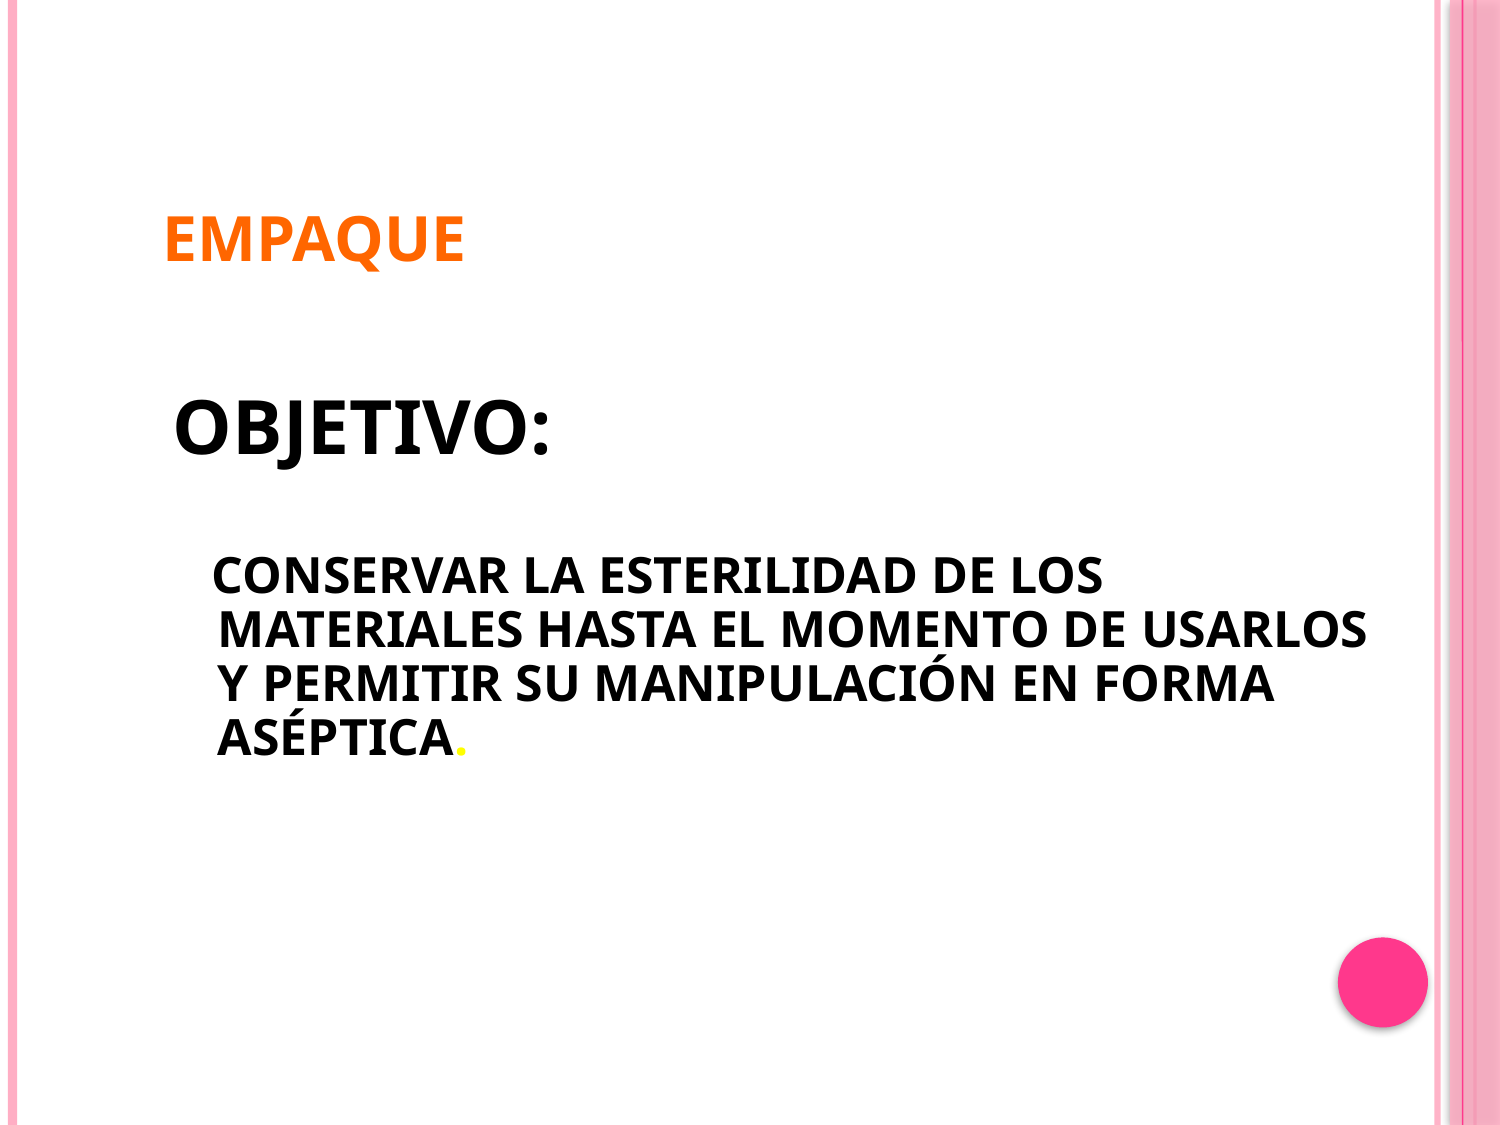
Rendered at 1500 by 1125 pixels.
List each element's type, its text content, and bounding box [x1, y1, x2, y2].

list OBJETIVO: CONSERVAR LA ESTERILIDAD DE LOS MATERIALES HASTA EL MOMENTO DE USARLOS Y PERMITIR SU MANIPULACIÓN EN FORMA ASÉPTICA. [158, 382, 1410, 837]
title EMPAQUE [147, 54, 870, 282]
